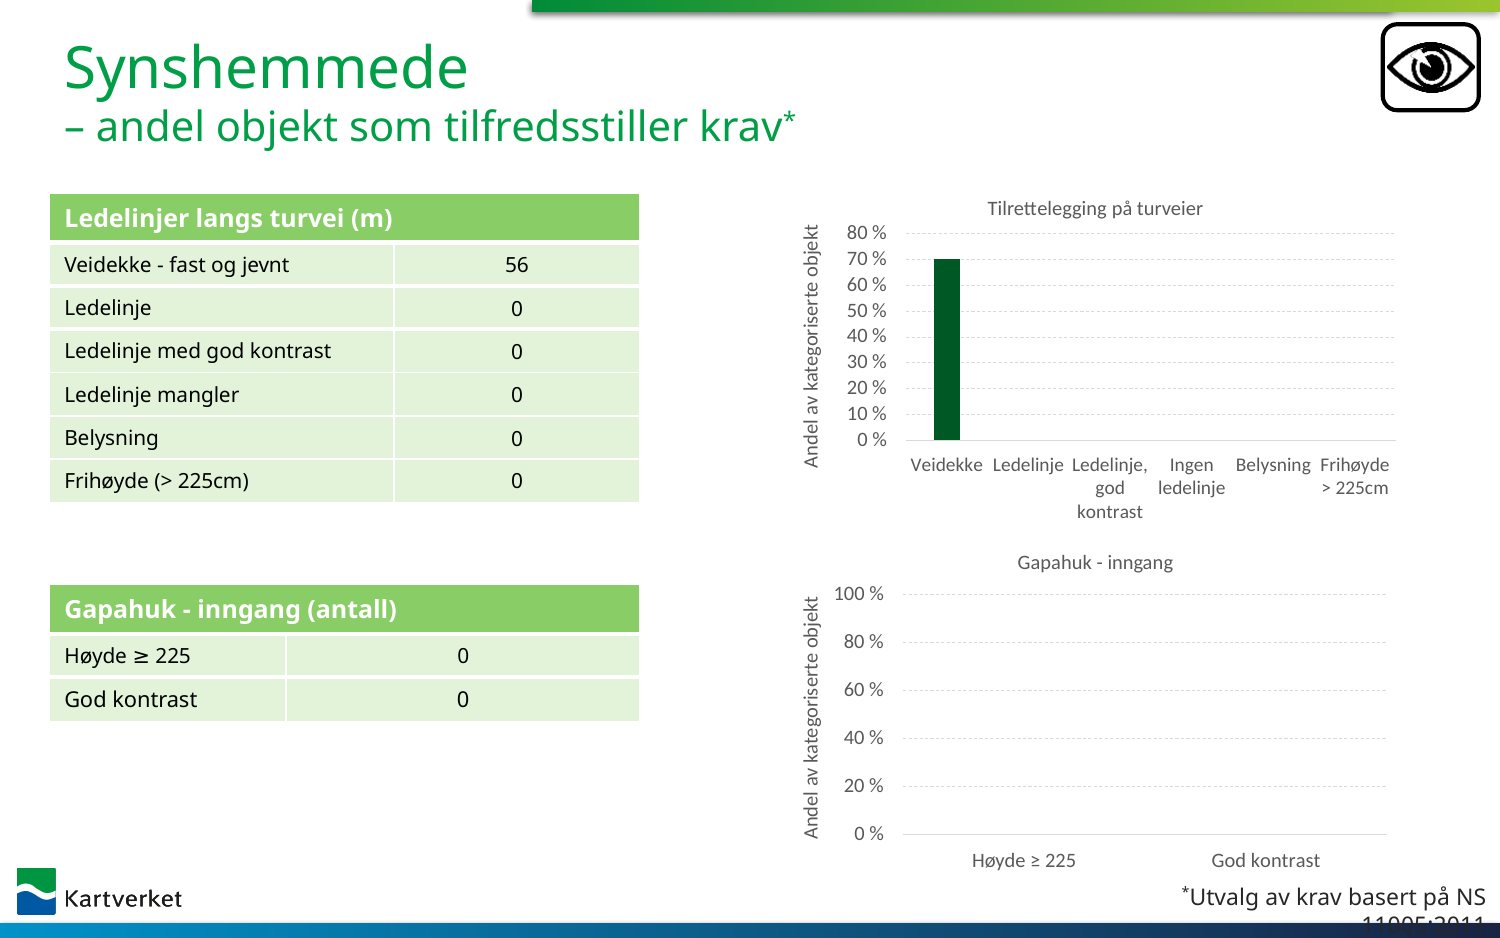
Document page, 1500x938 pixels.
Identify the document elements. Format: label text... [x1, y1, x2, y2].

picture [791, 187, 1400, 526]
table_cell 0 [395, 460, 639, 502]
table_cell 0 [395, 373, 639, 415]
picture [791, 541, 1400, 880]
table_cell 0 [395, 288, 639, 327]
table_cell Ledelinje [50, 288, 393, 327]
table_cell Belysning [50, 417, 393, 458]
table_header Gapahuk - inngang (antall) [50, 585, 639, 632]
table_cell Veidekke - fast og jevnt [50, 245, 393, 284]
table_cell God kontrast [50, 679, 285, 721]
table_cell 0 [395, 331, 639, 372]
table_cell 56 [395, 245, 639, 284]
table_cell Høyde ≥ 225 [50, 636, 285, 675]
table_cell 0 [395, 417, 639, 458]
text_box *Utvalg av krav basert på NS 11005:2011 [1068, 873, 1500, 938]
table_cell 0 [287, 679, 639, 721]
table_cell Ledelinje med god kontrast [50, 331, 393, 372]
table_header Ledelinjer langs turvei (m) [50, 194, 639, 240]
table_cell 0 [287, 636, 639, 675]
table_cell Ledelinje mangler [50, 373, 393, 415]
table_cell Frihøyde (> 225cm) [50, 460, 393, 502]
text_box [1382, 24, 1480, 111]
text_box Synshemmede – andel objekt som tilfredsstiller krav* [49, 24, 1431, 158]
